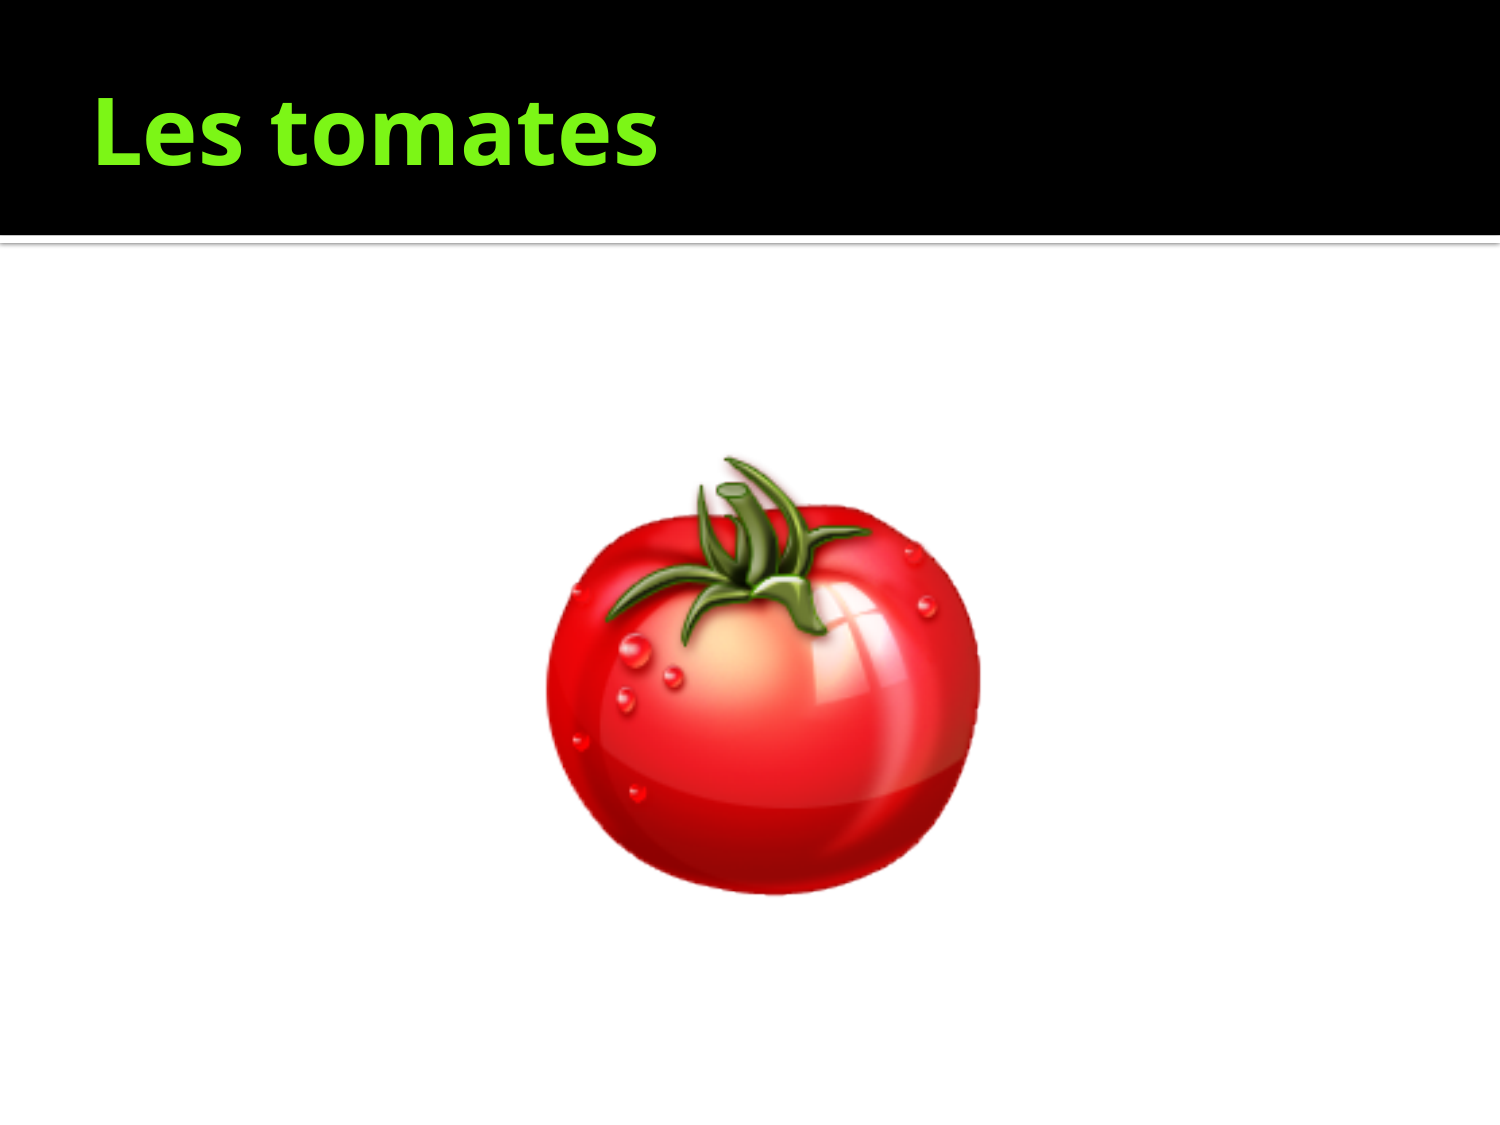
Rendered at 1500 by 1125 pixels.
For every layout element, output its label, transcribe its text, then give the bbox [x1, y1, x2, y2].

title Les tomates [75, 25, 1425, 231]
picture [501, 432, 987, 917]
